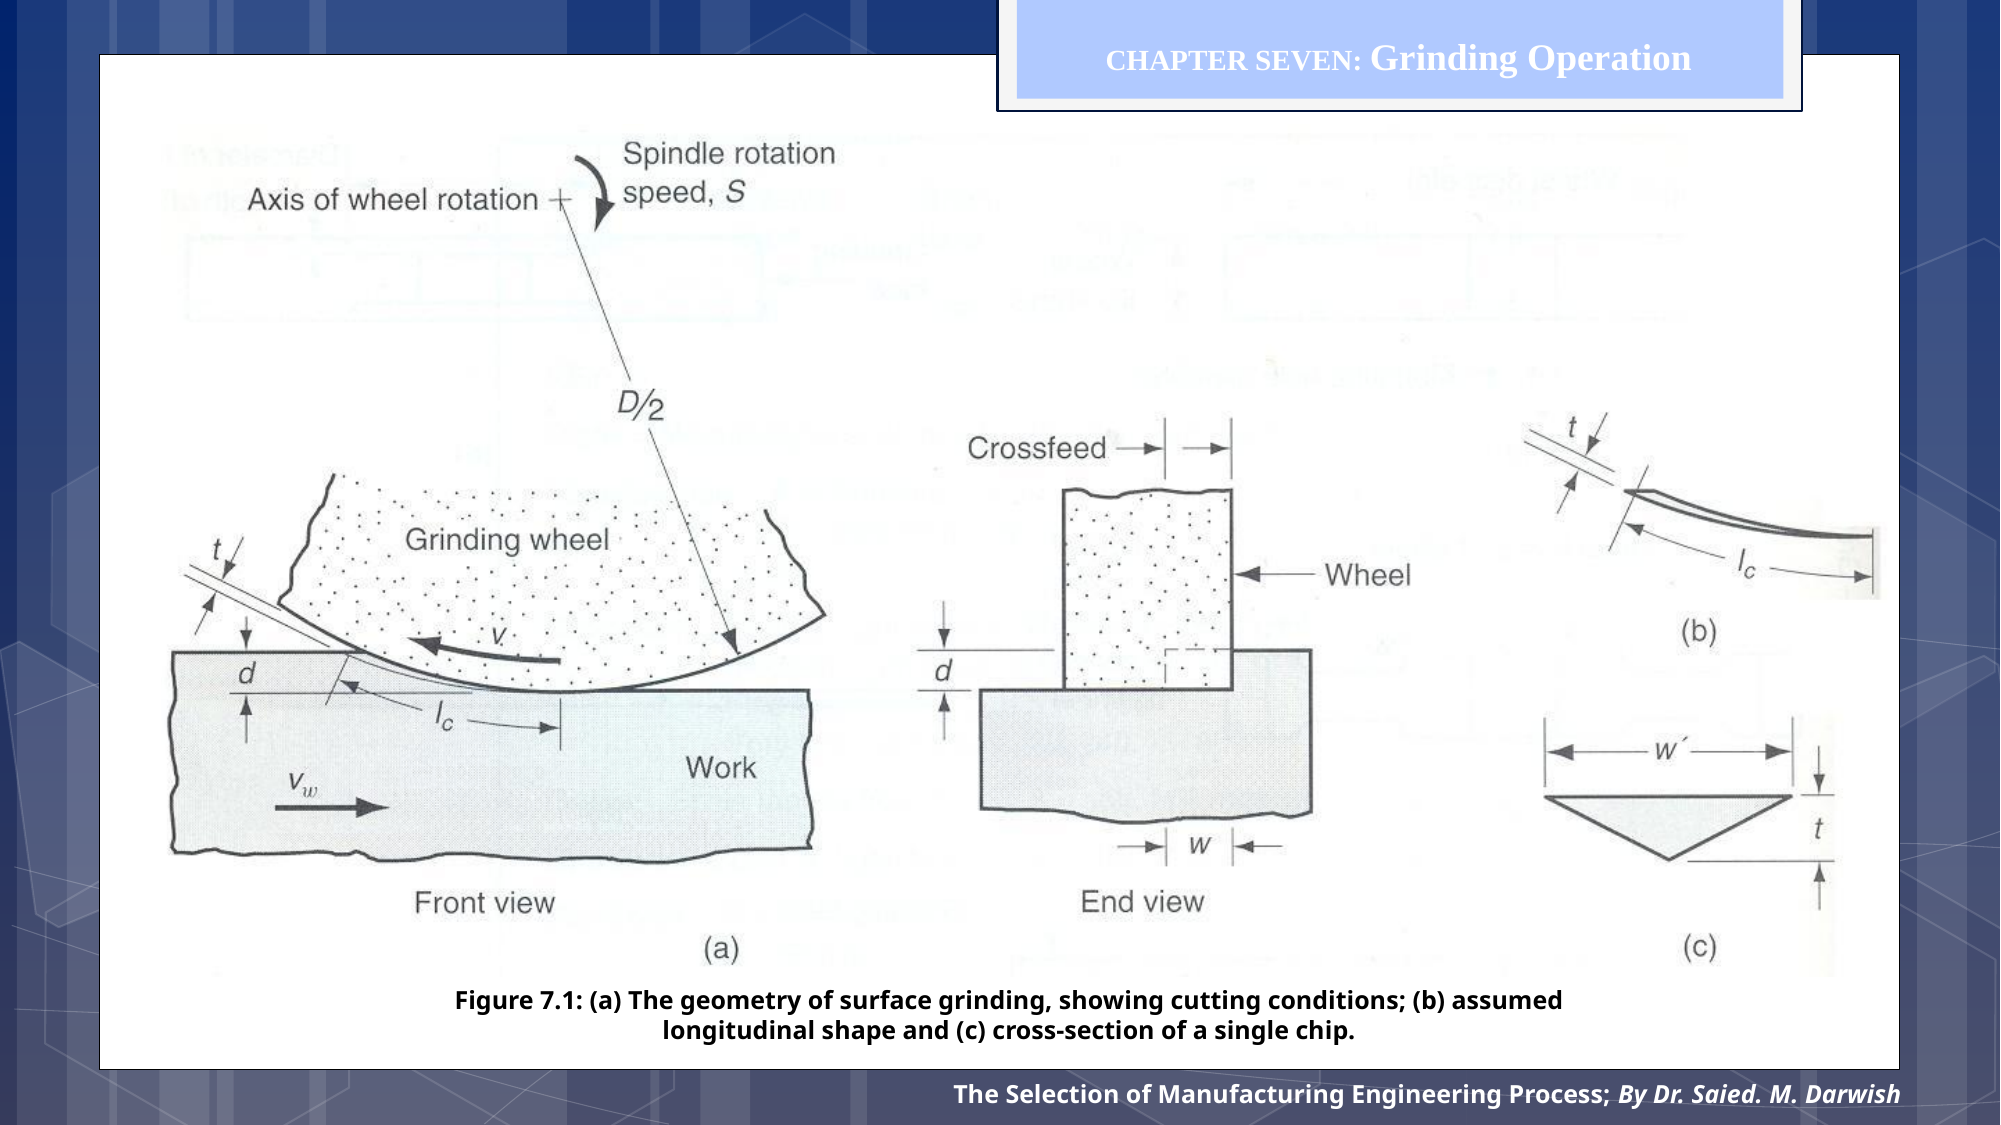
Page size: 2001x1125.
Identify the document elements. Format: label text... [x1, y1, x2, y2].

text_box CHAPTER SEVEN: Grinding Operation [940, 0, 1858, 86]
picture [161, 123, 1892, 977]
text_box Figure 7.1: (a) The geometry of surface grinding, showing cutting conditions; (b) assumed longitudinal shape and (c) cross-section of a single chip. [417, 986, 1603, 1052]
